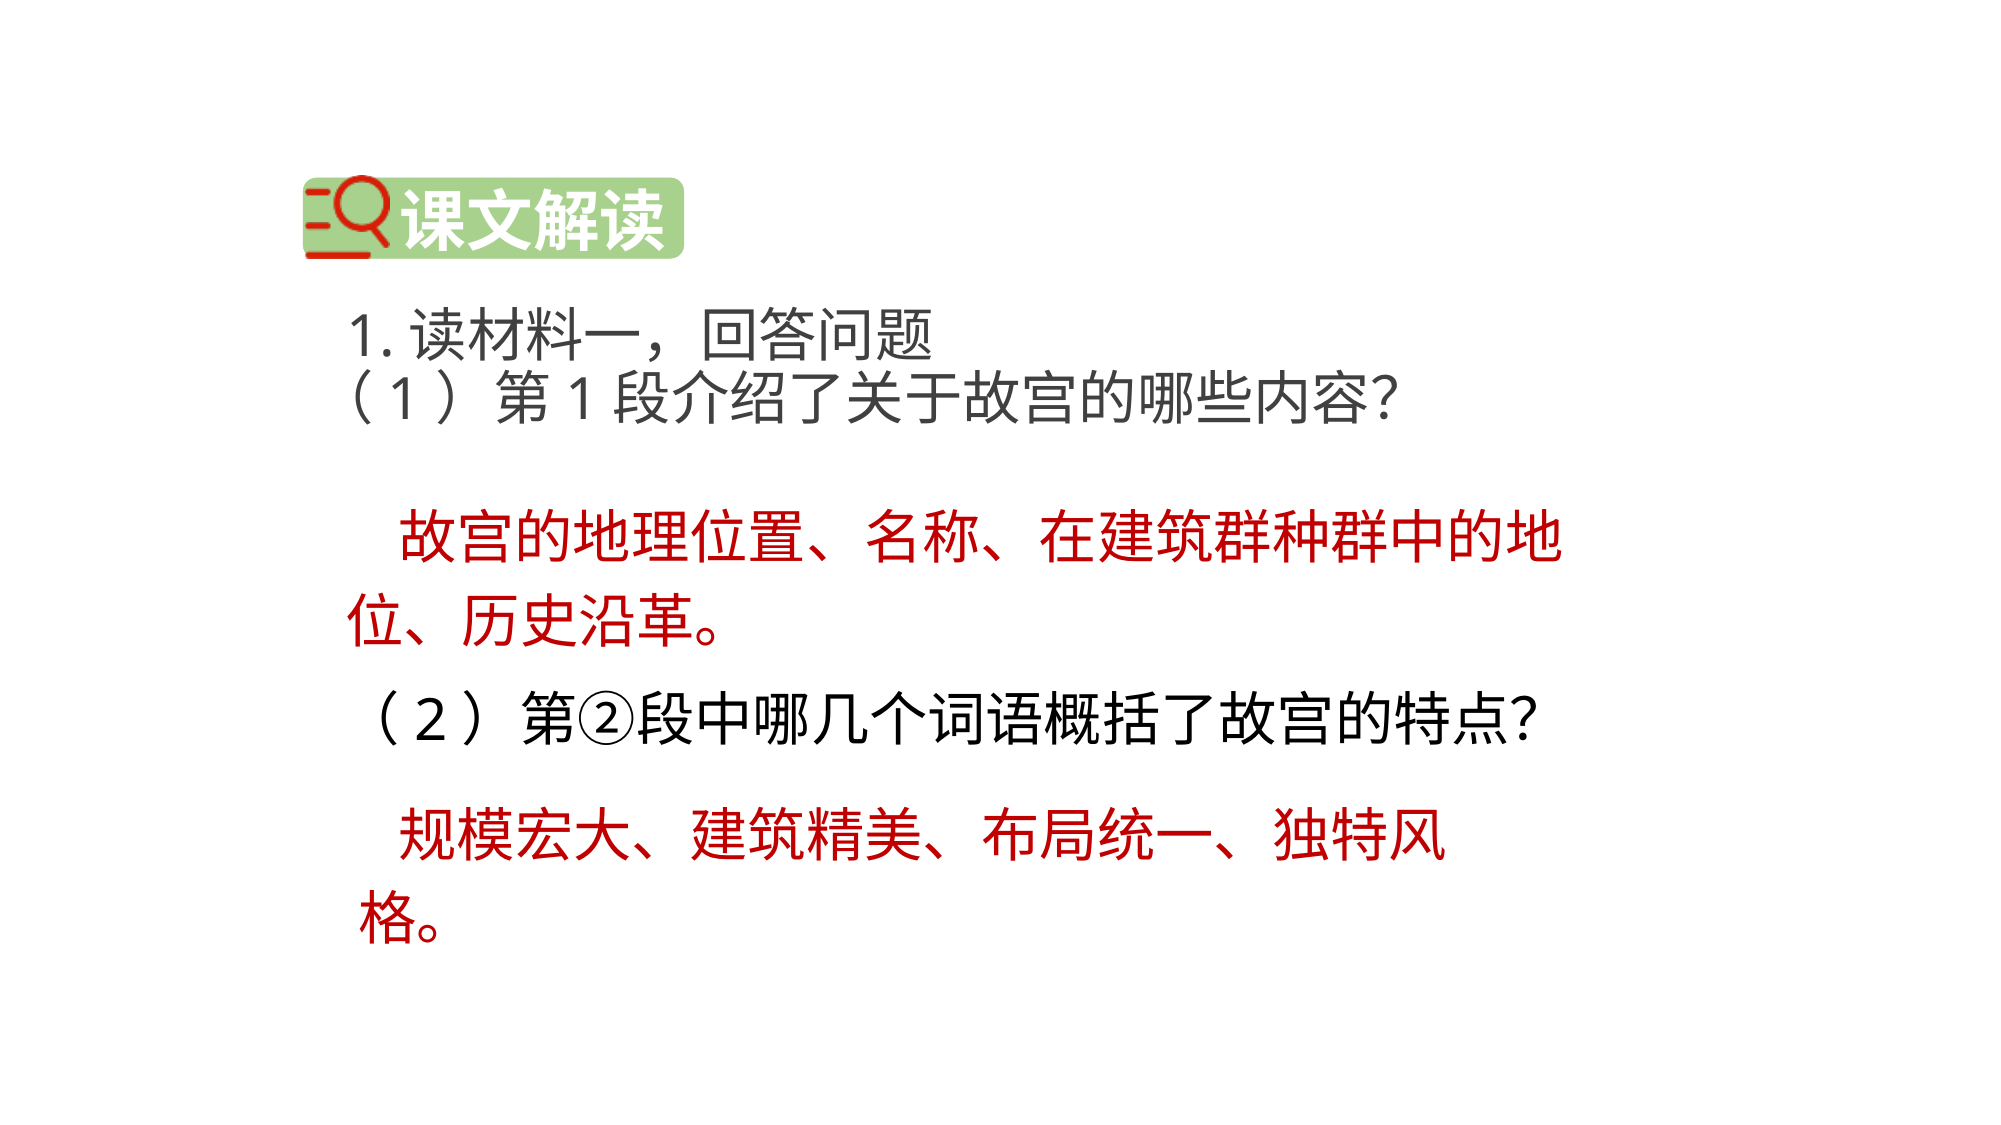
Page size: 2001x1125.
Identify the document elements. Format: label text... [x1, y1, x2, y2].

list 1.读材料一，回答问题 （1）第1段介绍了关于故宫的哪些内容？ [304, 300, 1633, 476]
picture [305, 175, 390, 259]
text_box 故宫的地理位置、名称、在建筑群种群中的地位、历史沿革。 [330, 479, 1581, 662]
text_box 课文解读 [385, 171, 686, 267]
text_box （2）第②段中哪几个词语概括了故宫的特点？ [330, 676, 1659, 791]
text_box 规模宏大、建筑精美、布局统一、独特风格。 [343, 777, 1532, 959]
